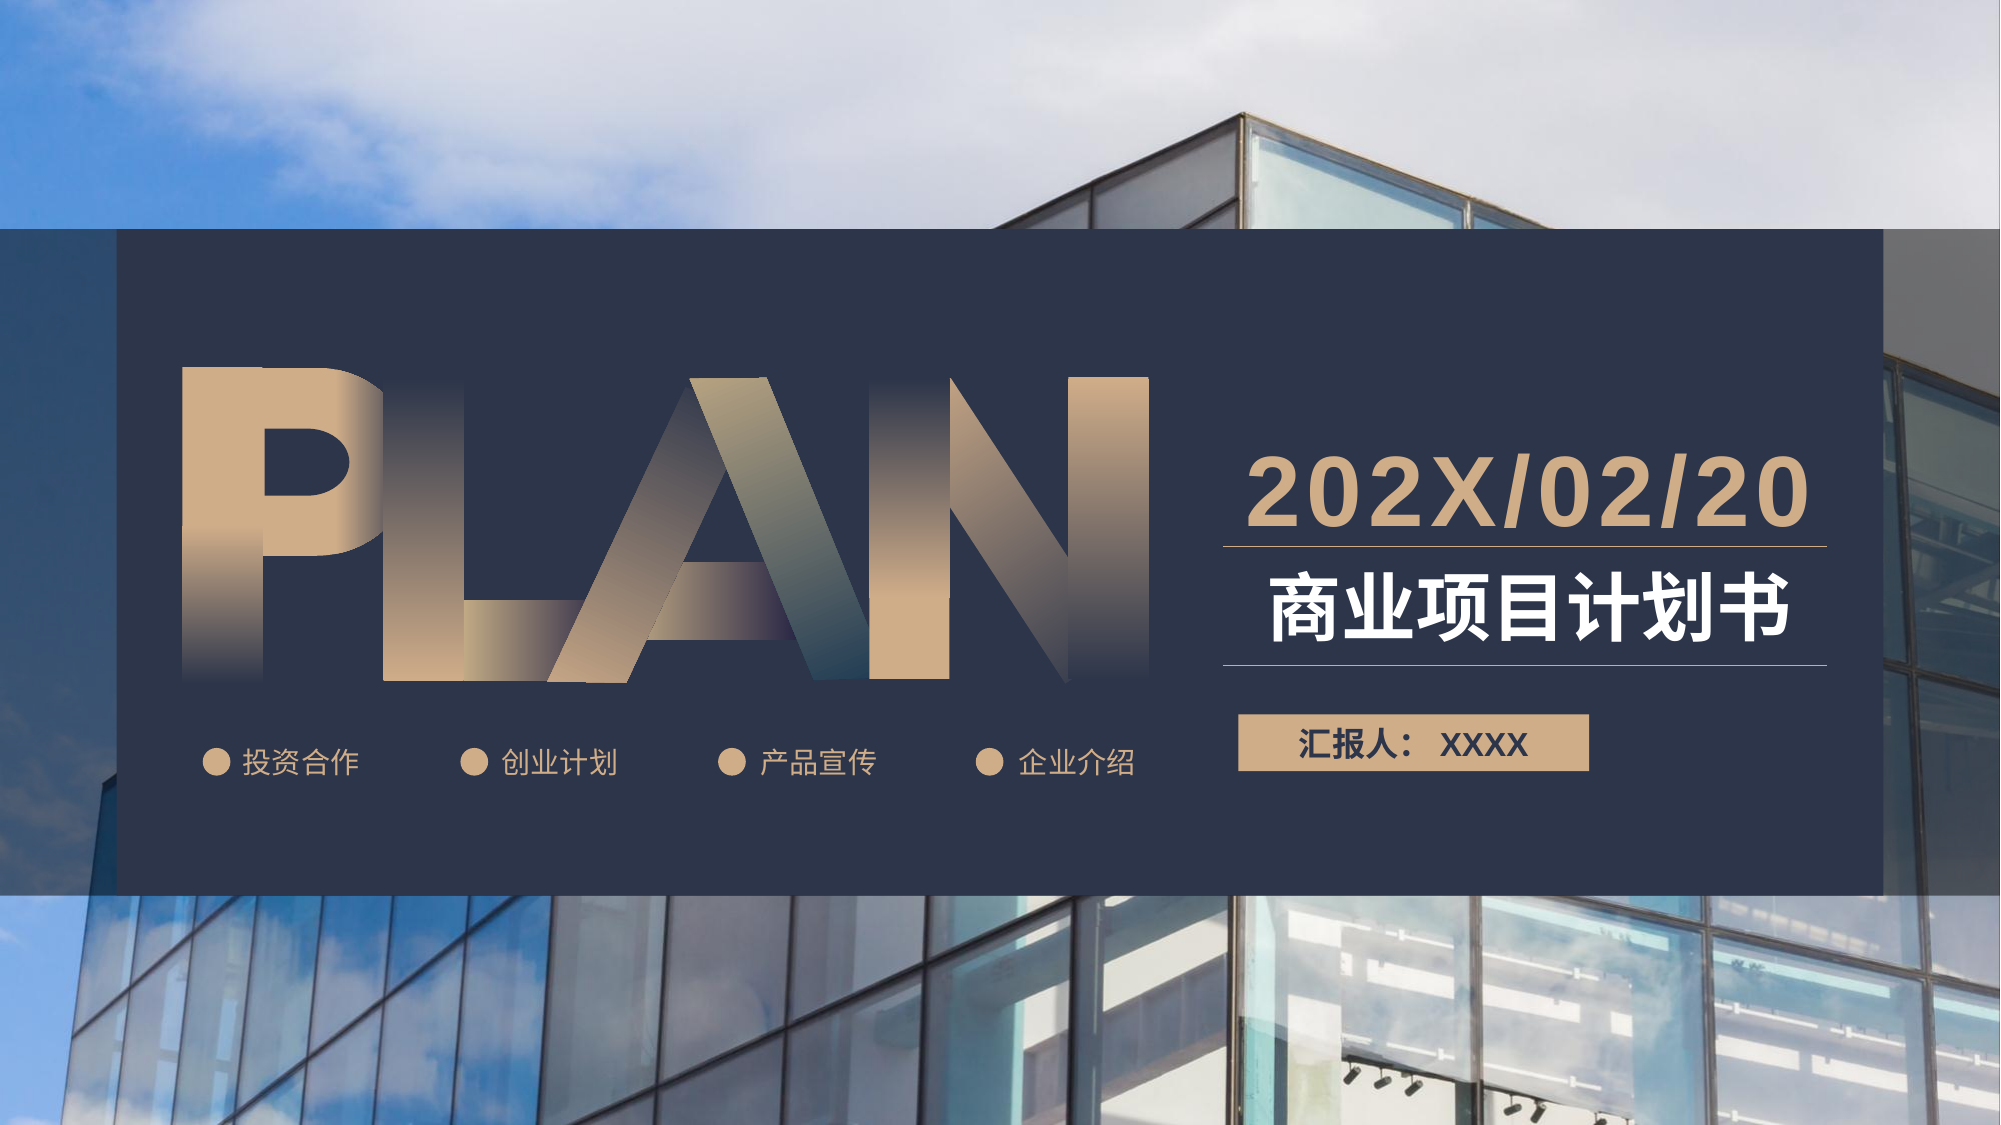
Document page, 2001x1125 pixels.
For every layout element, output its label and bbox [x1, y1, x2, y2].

text_box [869, 371, 1149, 690]
text_box [383, 379, 612, 681]
text_box [612, 352, 825, 712]
text_box [182, 367, 415, 684]
picture [0, 0, 2000, 1125]
